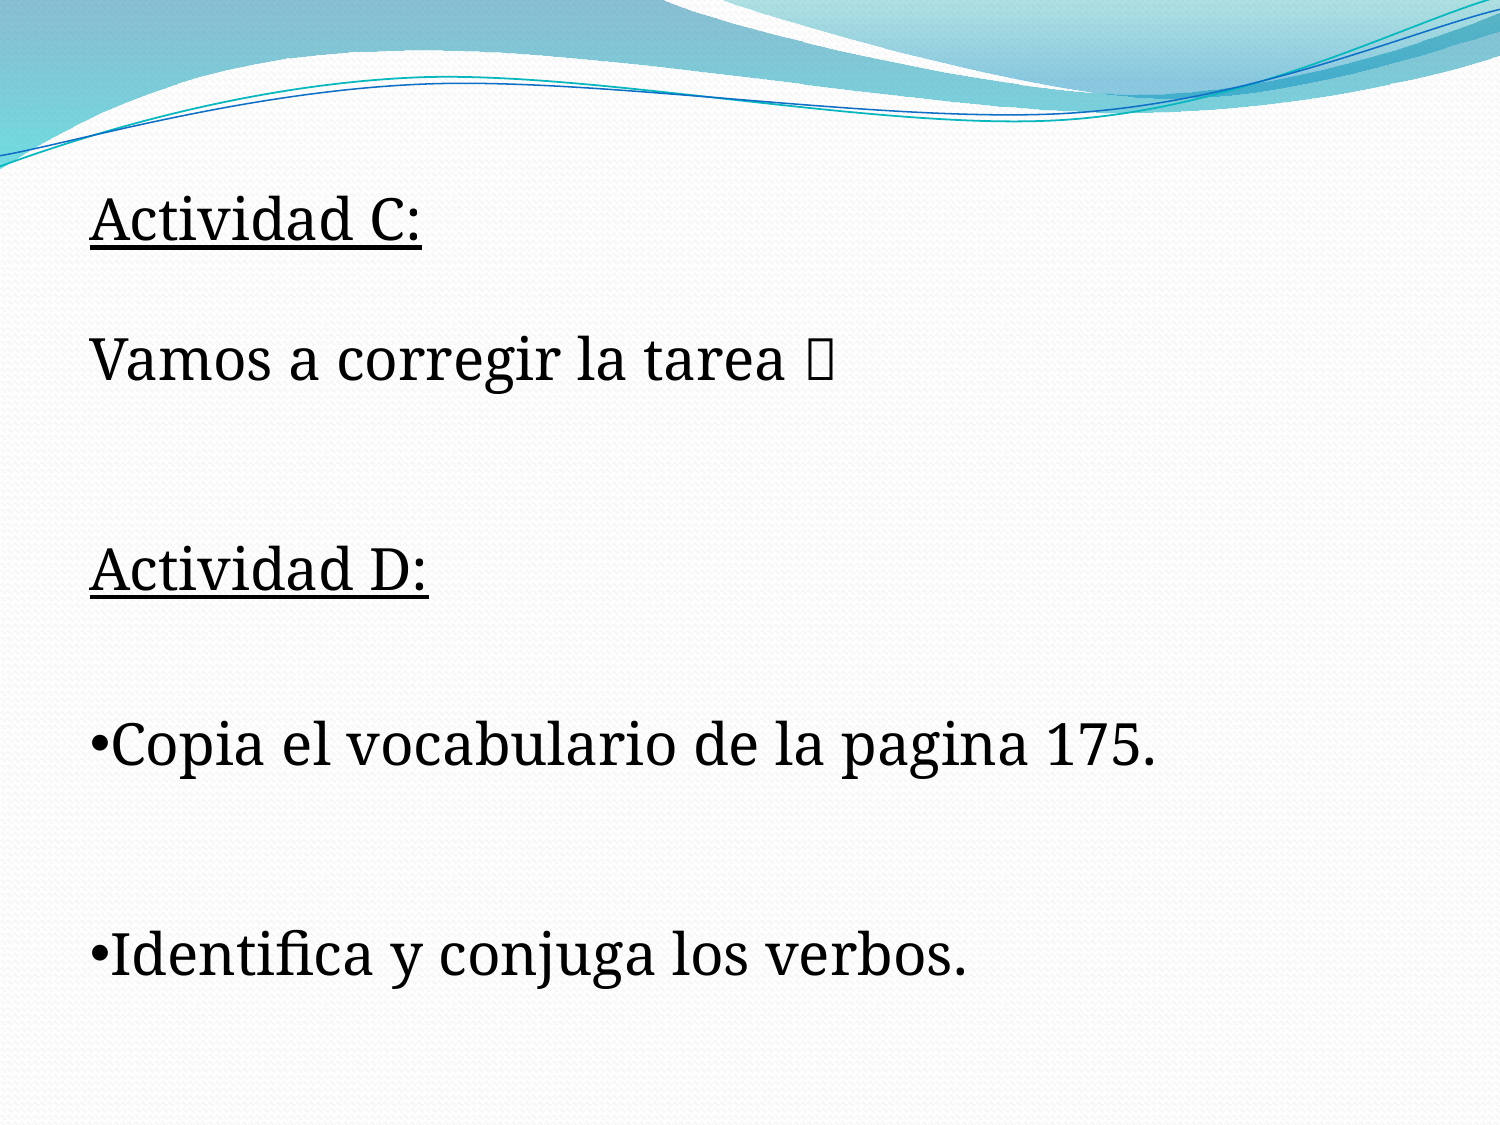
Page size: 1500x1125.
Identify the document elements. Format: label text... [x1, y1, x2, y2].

text_box Actividad C: Vamos a corregir la tarea  Actividad D: Copia el vocabulario de la pagina 175. Identifica y conjuga los verbos. [74, 174, 1438, 995]
